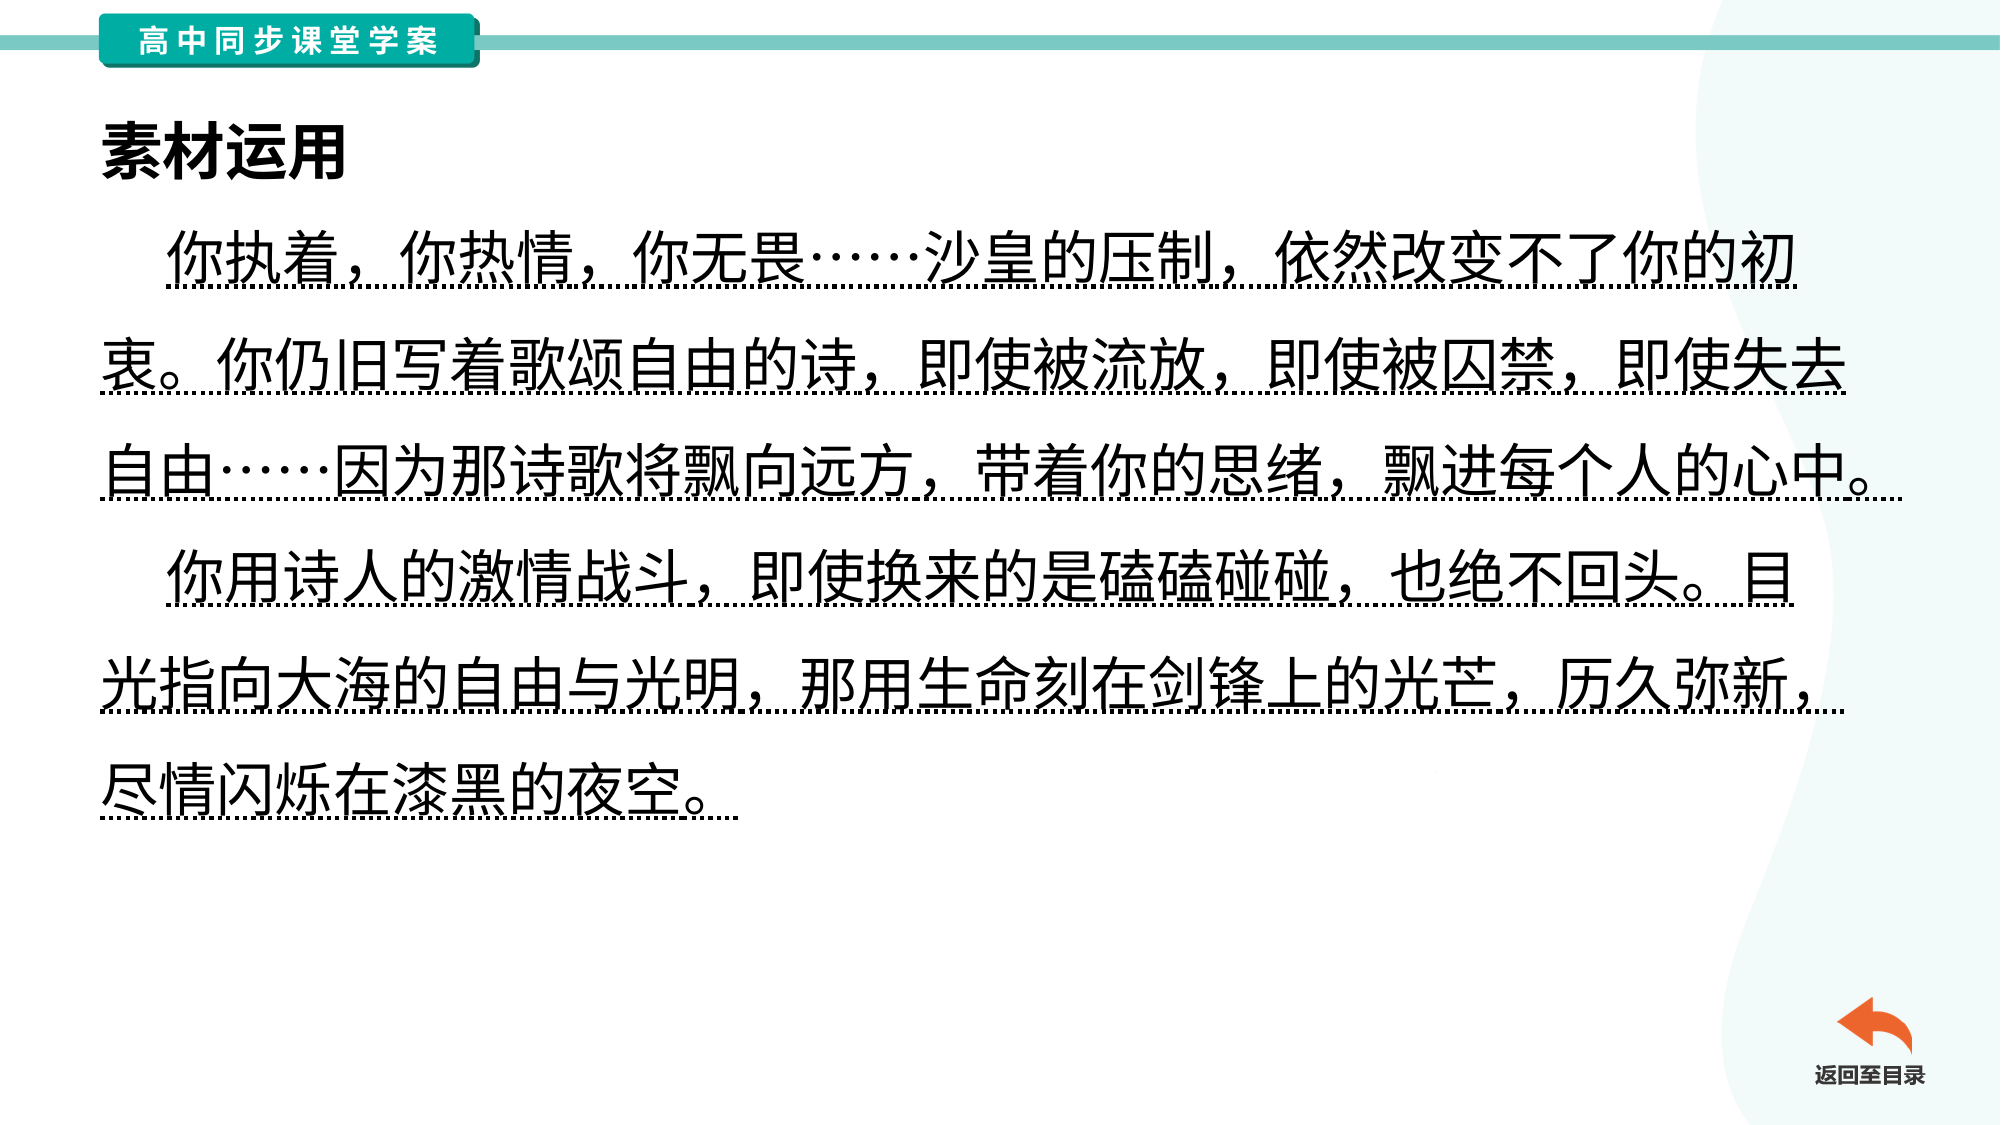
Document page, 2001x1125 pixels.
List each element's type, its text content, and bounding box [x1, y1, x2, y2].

picture [0, 0, 2000, 1125]
text_box 你执着，你热情，你无畏……沙皇的压制，依然改变不了你的初 衷。你仍旧写着歌颂自由的诗，即使被流放，即使被囚禁，即使失去 自由……因为那诗歌将飘向远方，带着你的思绪，飘进每个人的心中。 你用诗人的激情战斗，即使换来的是磕磕碰碰，也绝不回头。目 光指向大海的自由与光明，那用生命刻在剑锋上的光芒，历久弥新， 尽情闪烁在漆黑的夜空。 [100, 185, 1899, 823]
text_box 素材运用 [100, 76, 1899, 185]
